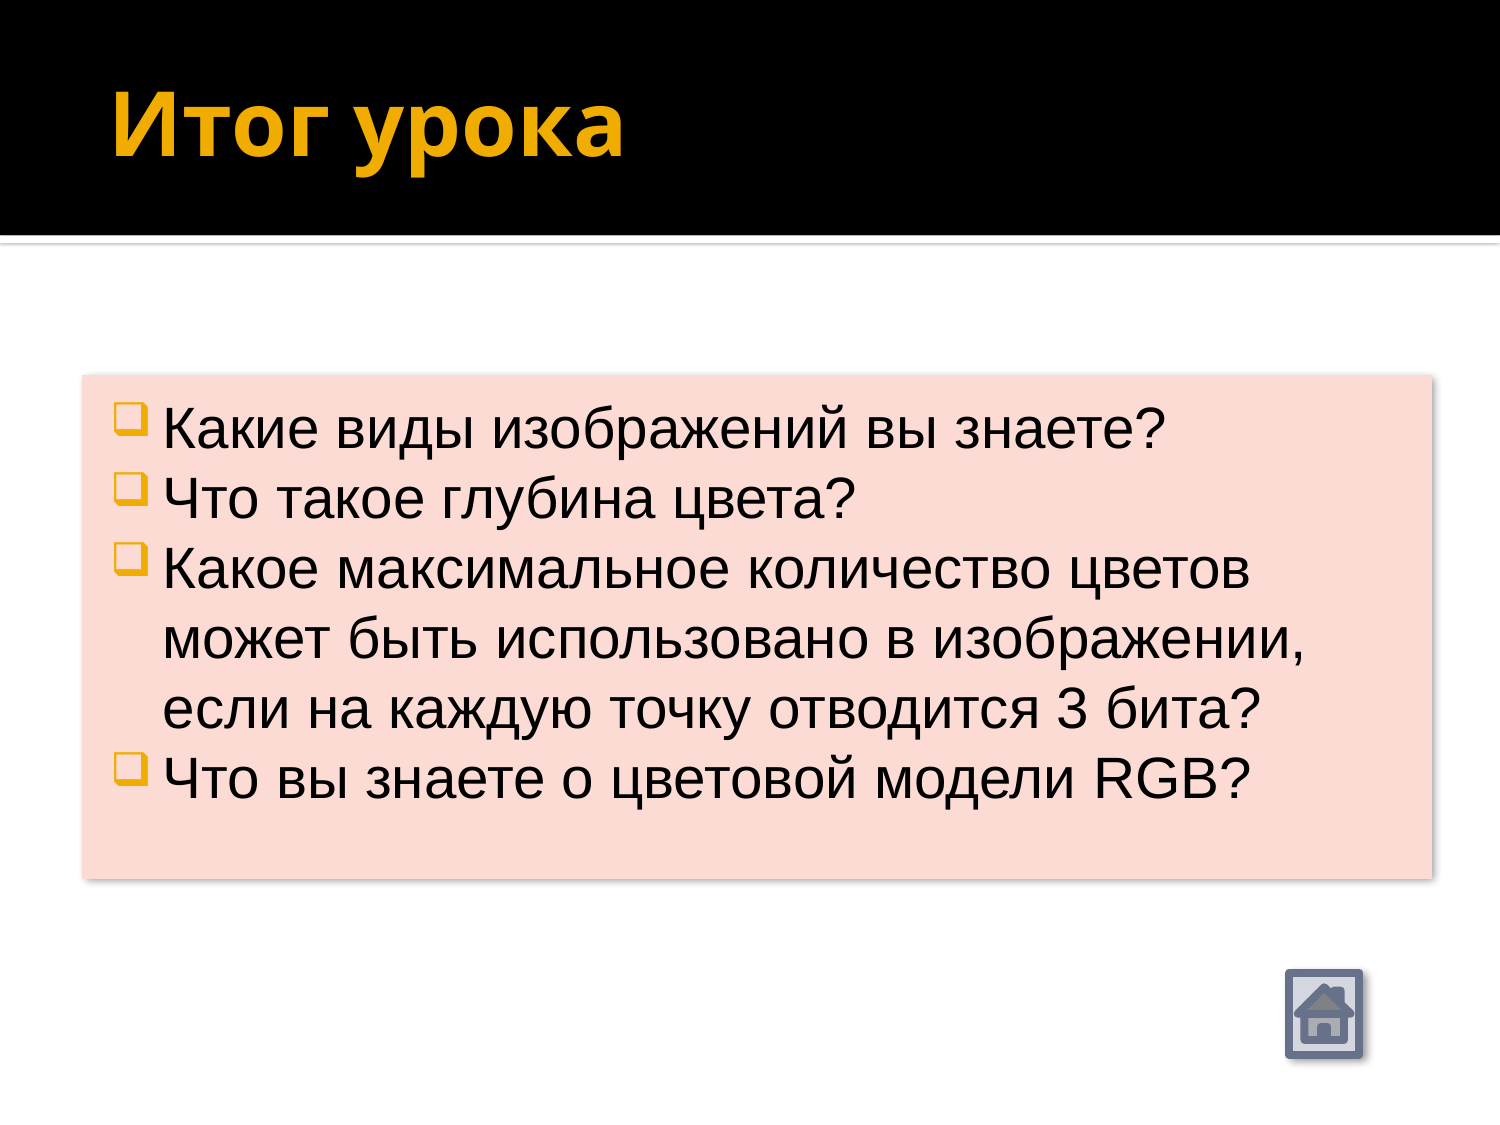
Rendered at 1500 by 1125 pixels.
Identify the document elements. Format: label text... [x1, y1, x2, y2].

text_box [1285, 969, 1363, 1059]
title Итог урока [70, 58, 1421, 182]
list Какие виды изображений вы знаете? Что такое глубина цвета? Какое максимальное количество цветов может быть использовано в изображении, если на каждую точку отводится 3 бита? Что вы знаете о цветовой модели RGB? [82, 375, 1432, 879]
